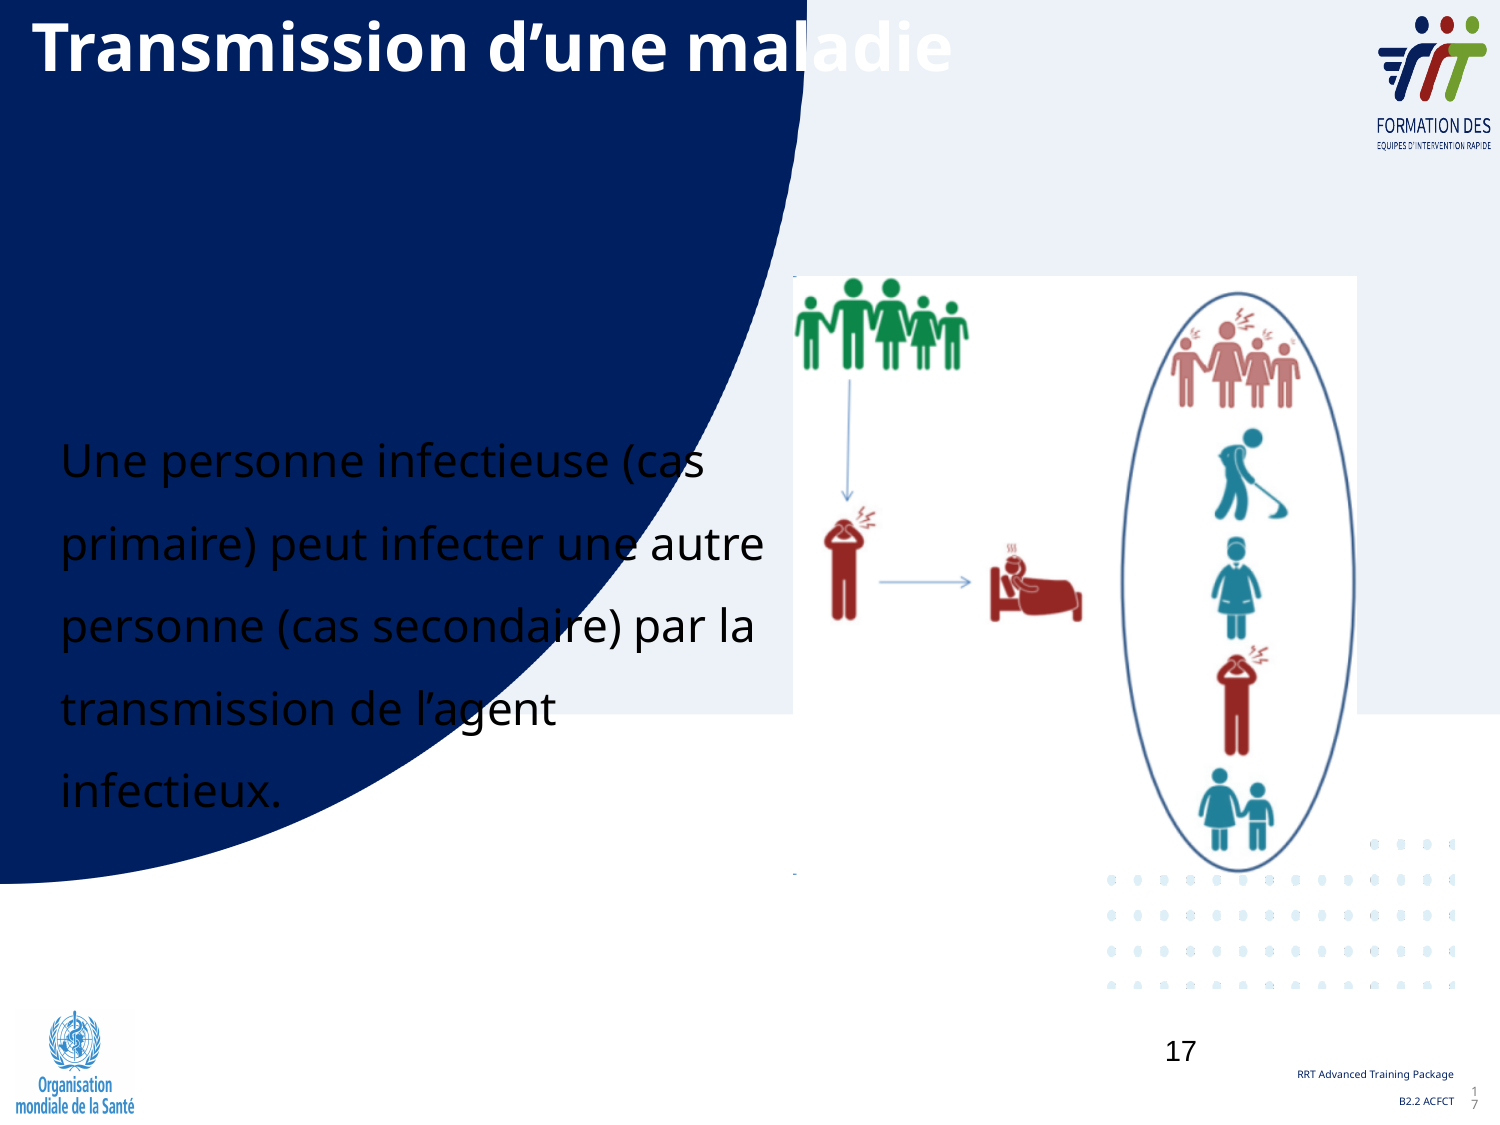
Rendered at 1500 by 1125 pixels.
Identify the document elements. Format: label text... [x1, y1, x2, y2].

picture [15, 1009, 135, 1115]
slide_number 17 [1149, 1024, 1500, 1103]
picture [1377, 15, 1491, 151]
title Transmission d’une maladie [23, 0, 1094, 104]
list Une personne infectieuse (cas primaire) peut infecter une autre personne (cas secondaire) par la transmission de l’agent infectieux. [52, 396, 783, 851]
picture [0, 0, 1455, 989]
